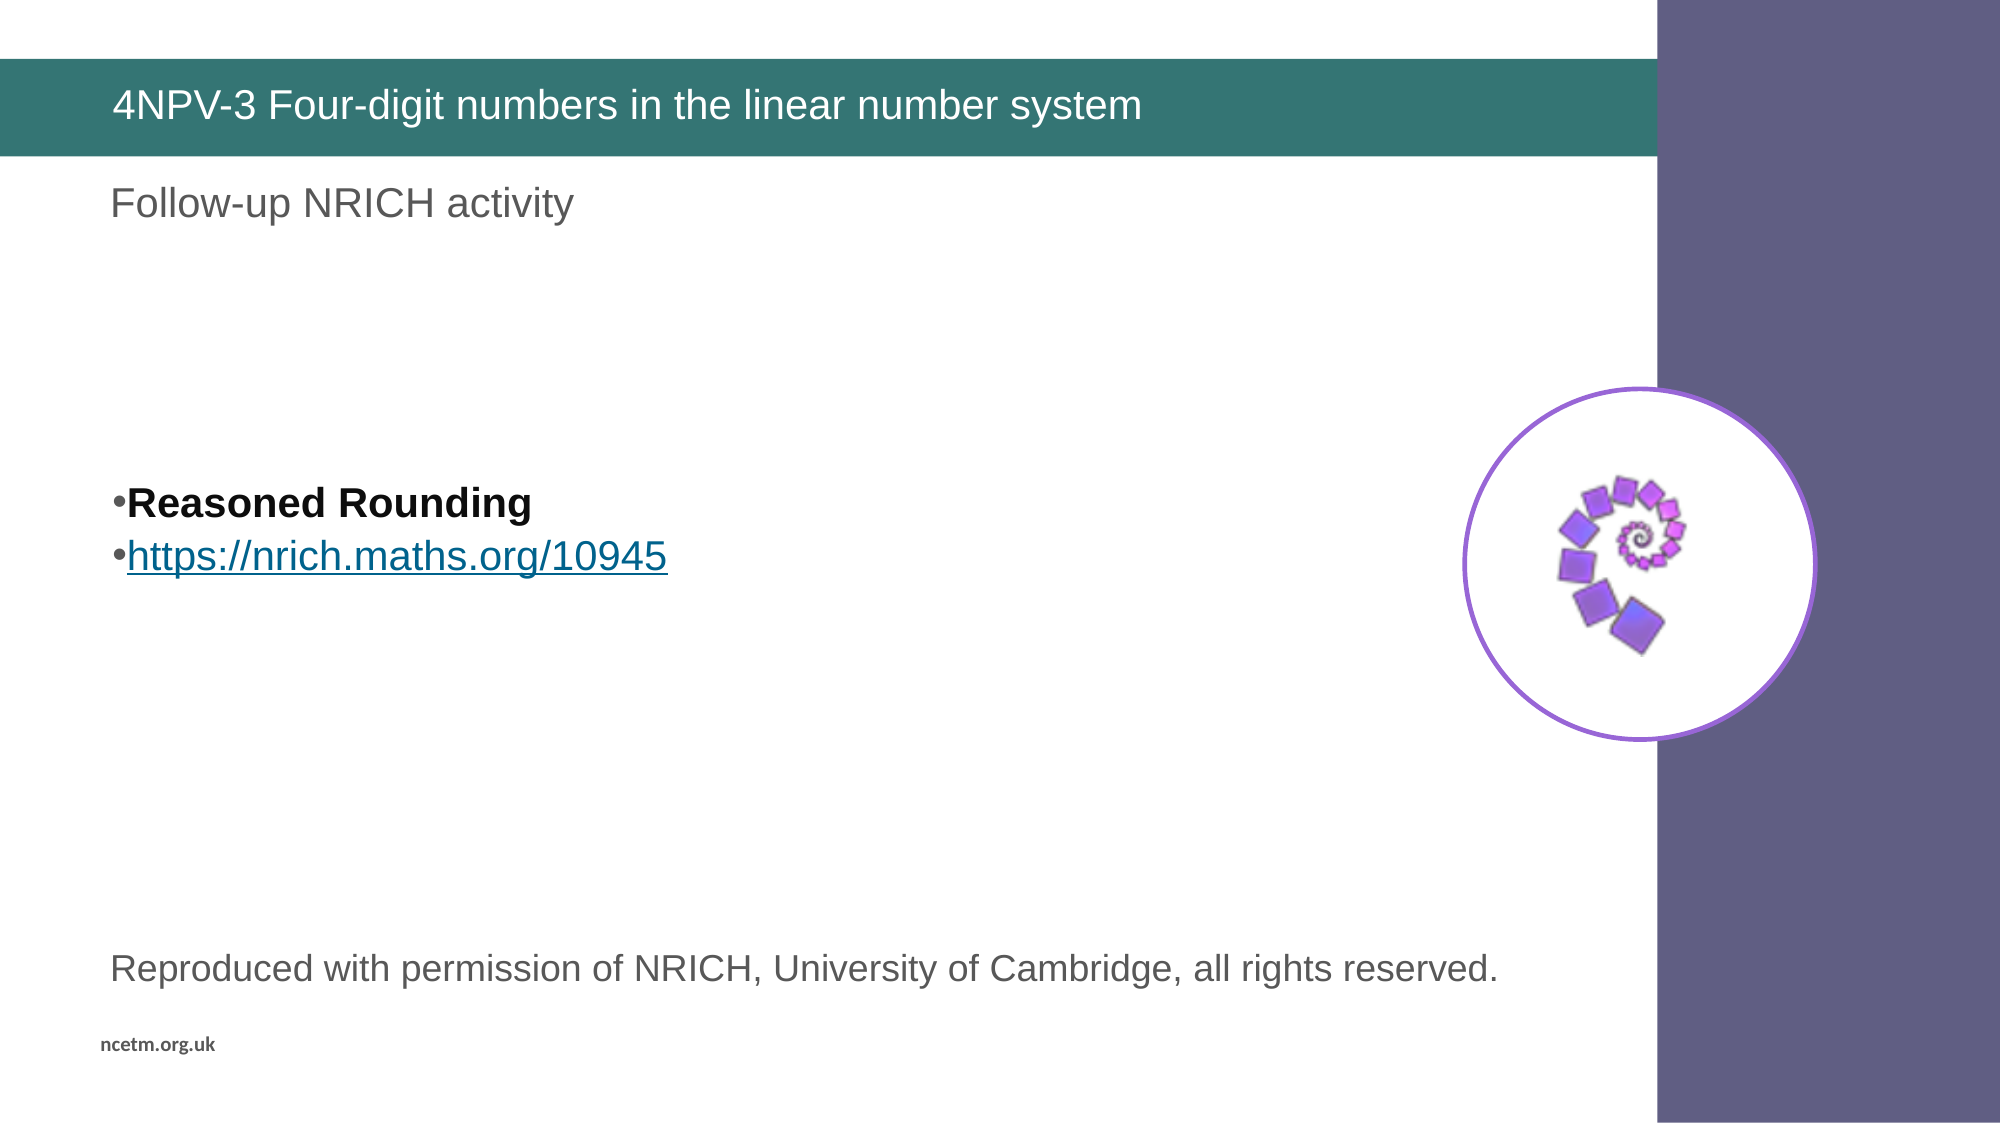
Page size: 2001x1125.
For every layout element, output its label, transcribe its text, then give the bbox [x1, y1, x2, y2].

list Reasoned Rounding https://nrich.maths.org/10945 [97, 255, 1394, 772]
picture [1556, 468, 1720, 657]
title 4NPV-3 Four-digit numbers in the linear number system [97, 76, 1945, 147]
